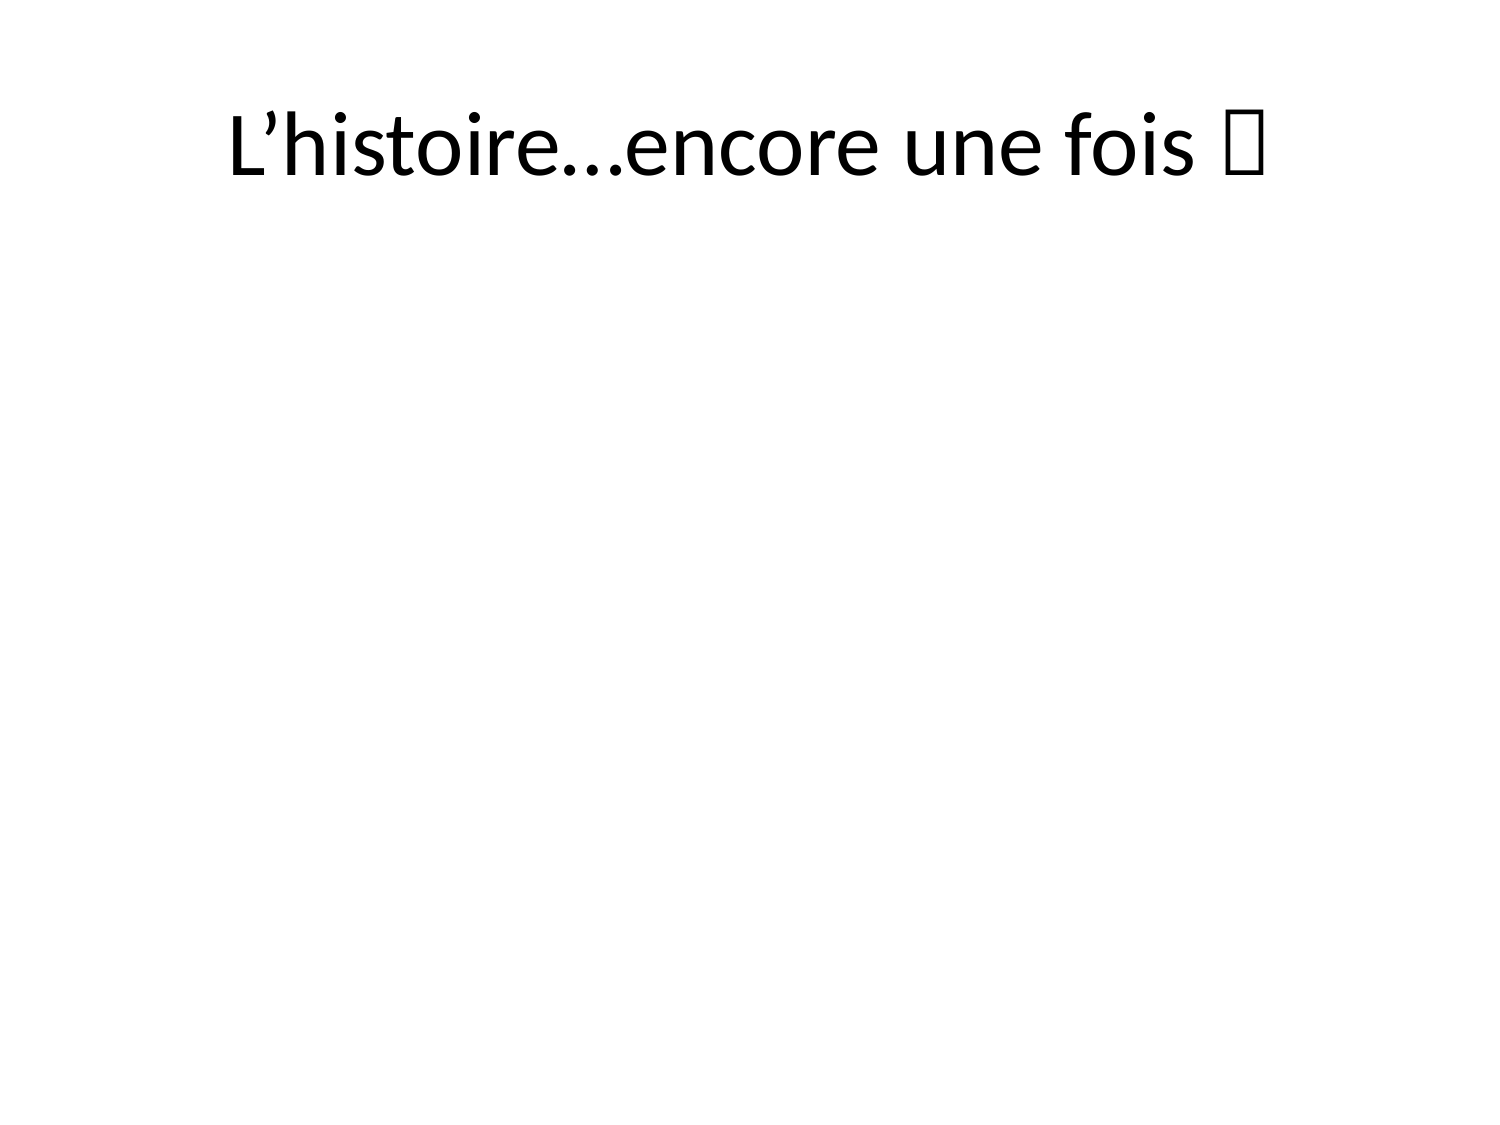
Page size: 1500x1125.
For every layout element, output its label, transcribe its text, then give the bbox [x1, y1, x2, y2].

title L’histoire…encore une fois  [75, 45, 1425, 233]
